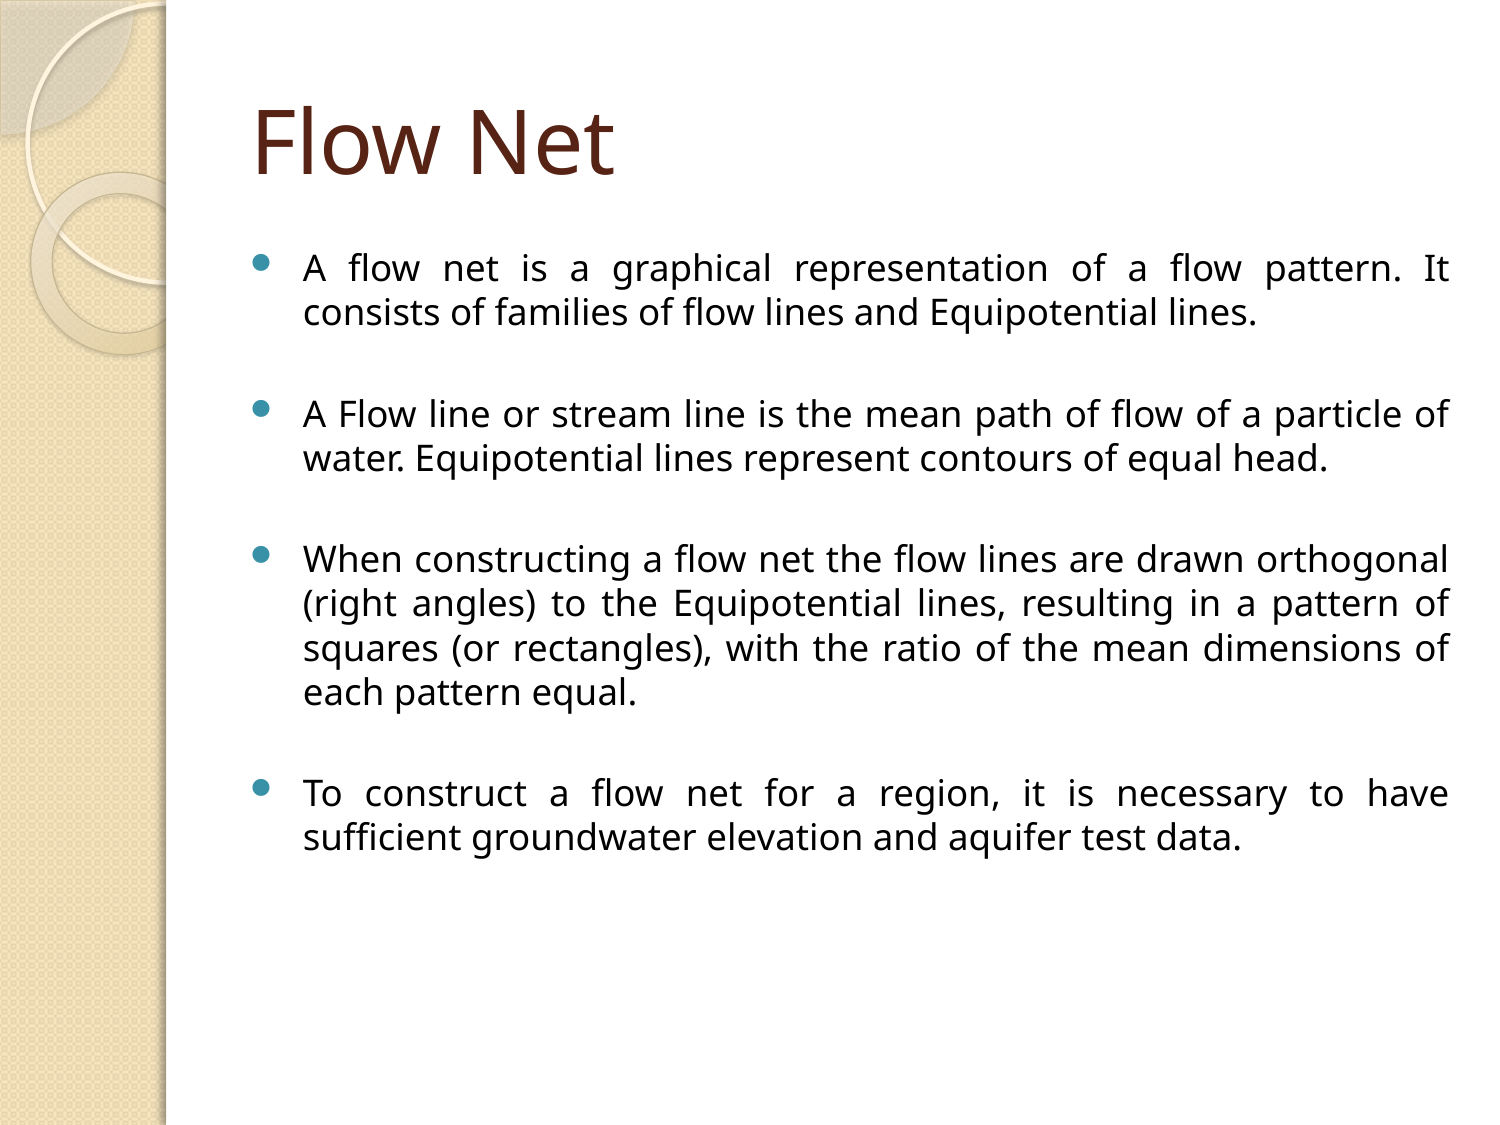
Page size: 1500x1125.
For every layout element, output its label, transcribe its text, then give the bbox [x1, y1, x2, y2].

list A flow net is a graphical representation of a flow pattern. It consists of families of flow lines and Equipotential lines. A Flow line or stream line is the mean path of flow of a particle of water. Equipotential lines represent contours of equal head. When constructing a flow net the flow lines are drawn orthogonal (right angles) to the Equipotential lines, resulting in a pattern of squares (or rectangles), with the ratio of the mean dimensions of each pattern equal. To construct a flow net for a region, it is necessary to have sufficient groundwater elevation and aquifer test data. [235, 237, 1466, 975]
title Flow Net [235, 45, 1466, 233]
